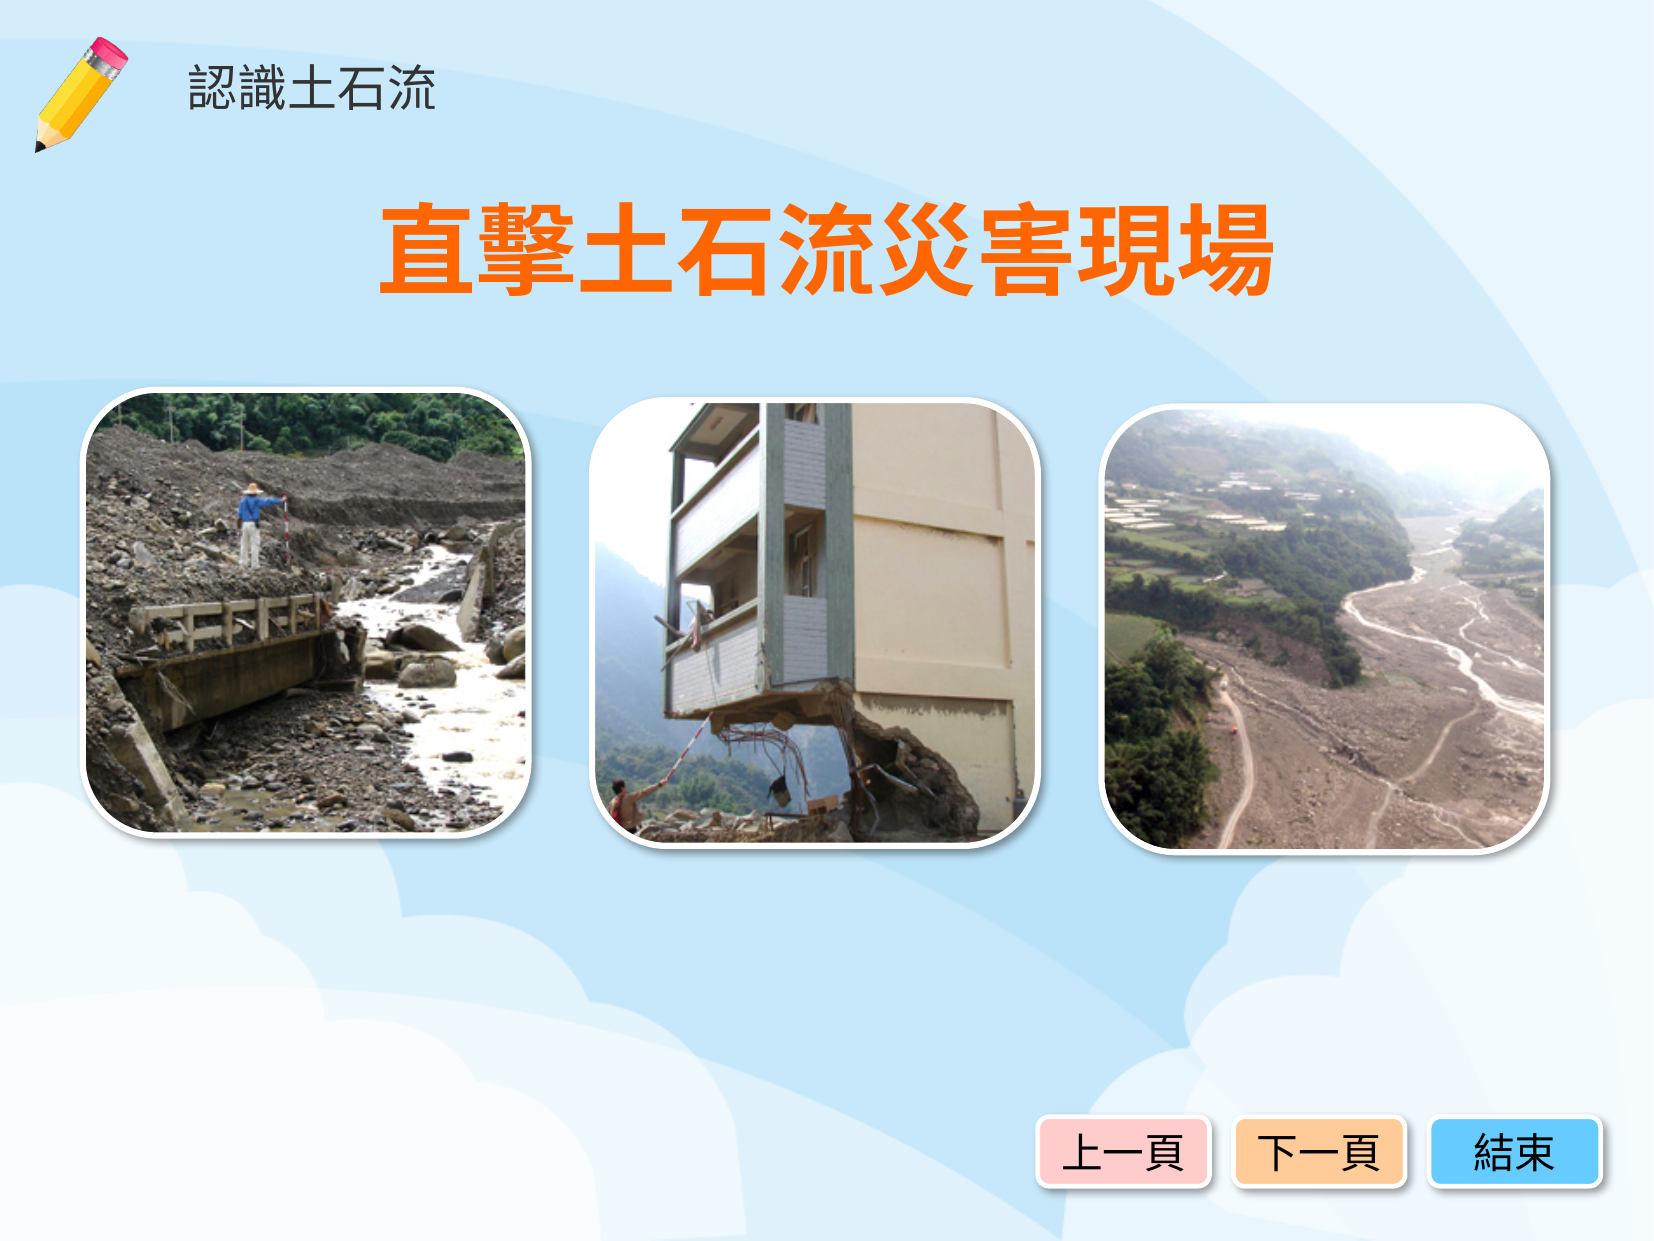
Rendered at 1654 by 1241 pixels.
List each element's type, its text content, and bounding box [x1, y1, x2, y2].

text_box 上一頁 [1036, 1115, 1211, 1188]
text_box 下一頁 [1232, 1115, 1407, 1188]
picture [0, 0, 1654, 1241]
text_box 結束 [1428, 1115, 1602, 1188]
text_box [1101, 406, 1548, 853]
text_box [82, 389, 529, 836]
title 直擊土石流災害現場 [82, 143, 1571, 351]
text_box [592, 400, 1038, 846]
